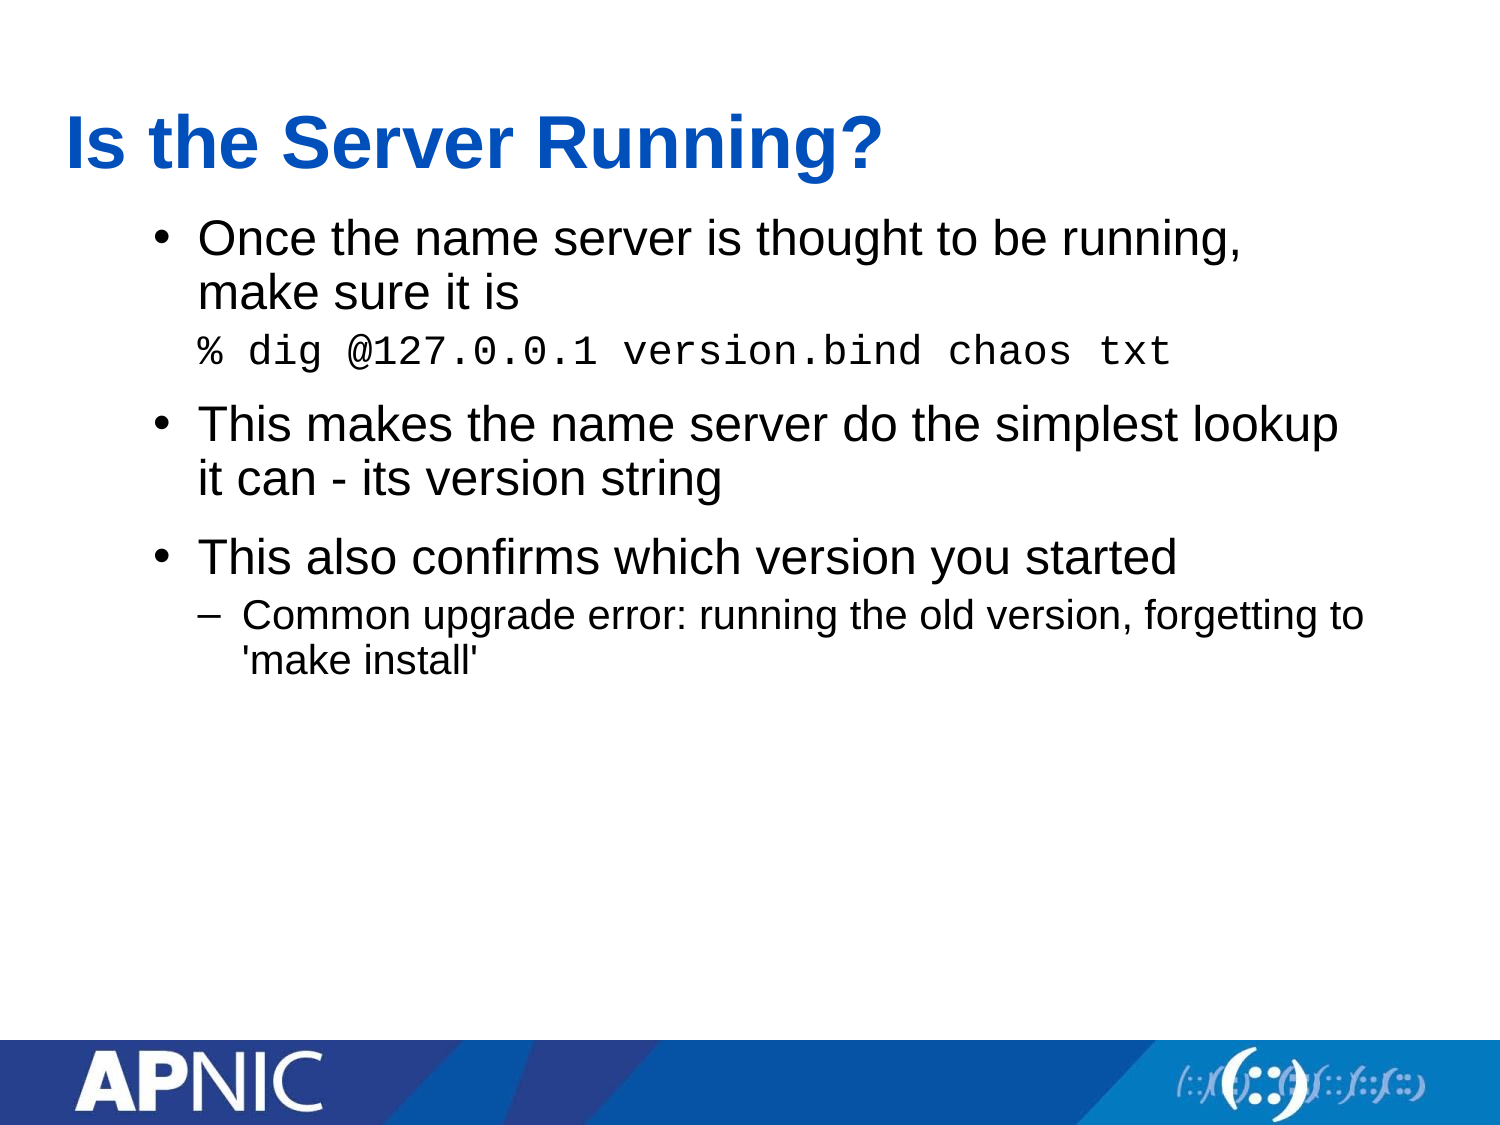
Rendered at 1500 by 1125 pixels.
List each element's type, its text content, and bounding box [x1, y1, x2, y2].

list Once the name server is thought to be running, make sure it is % dig @127.0.0.1 version.bind chaos txt This makes the name server do the simplest lookup it can - its version string This also confirms which version you started Common upgrade error: running the old version, forgetting to 'make install' [153, 212, 1379, 1025]
title Is the Server Running? [64, 45, 1436, 233]
picture [0, 1040, 1500, 1125]
